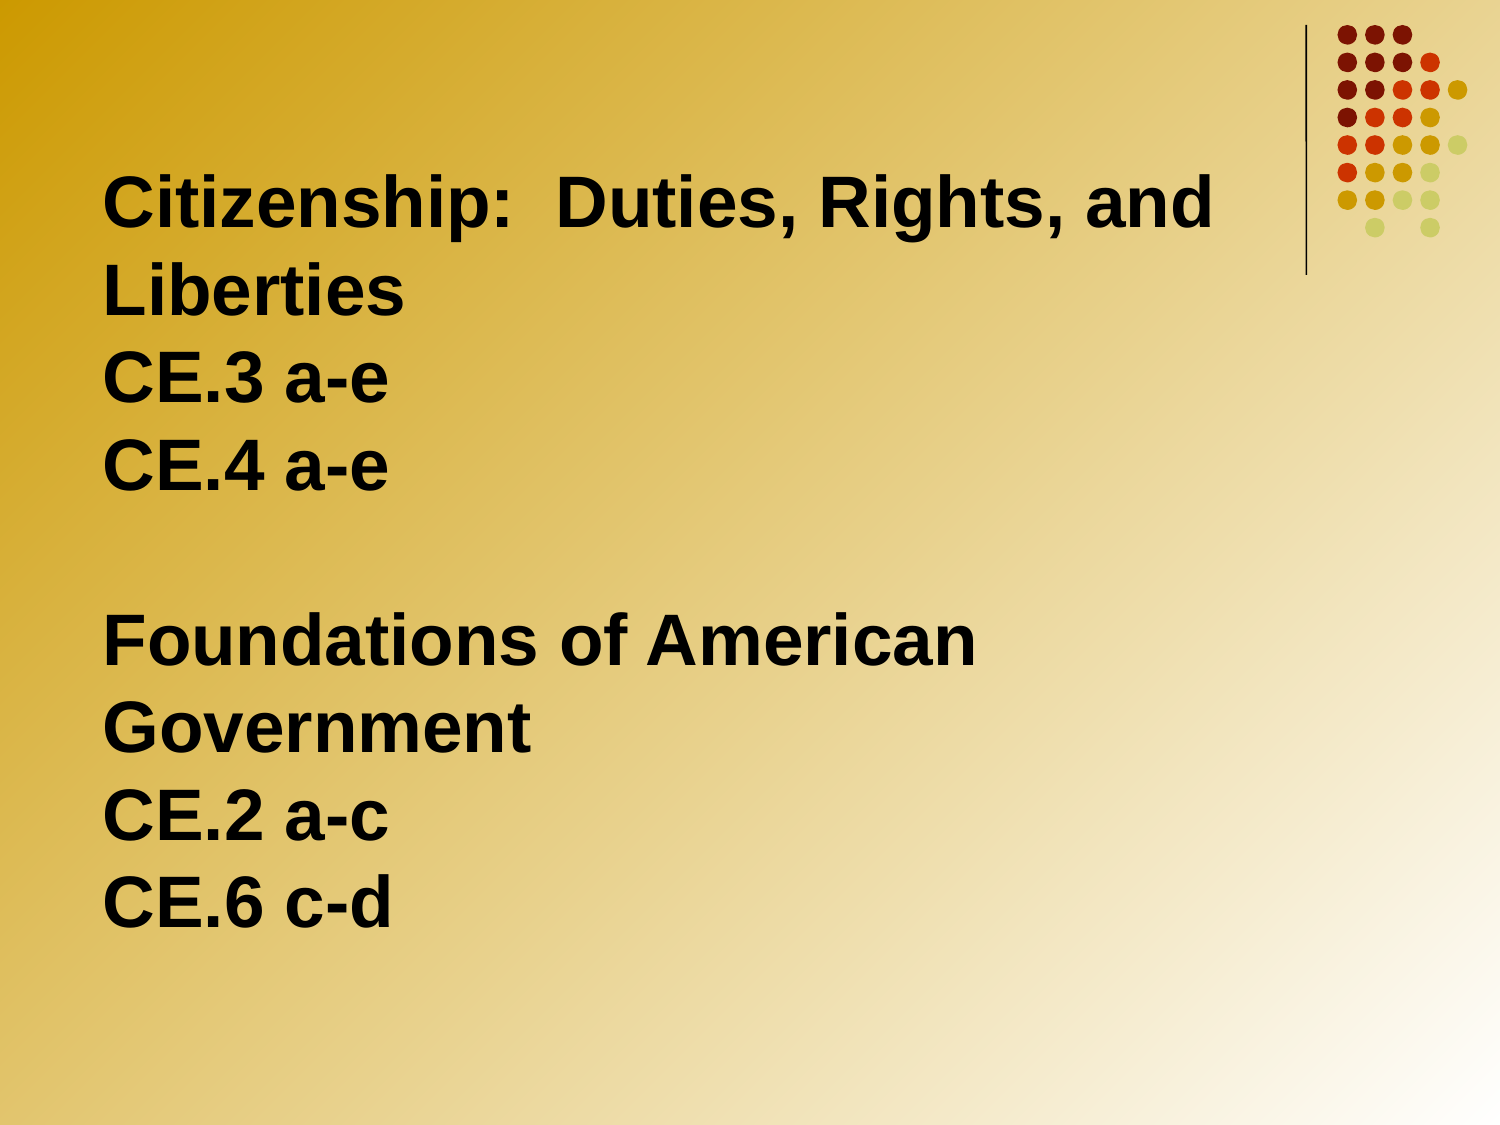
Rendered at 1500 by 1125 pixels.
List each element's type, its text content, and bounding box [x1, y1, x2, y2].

title Citizenship: Duties, Rights, and Liberties CE.3 a-e CE.4 a-e Foundations of American Government CE.2 a-c CE.6 c-d [87, 295, 1438, 950]
